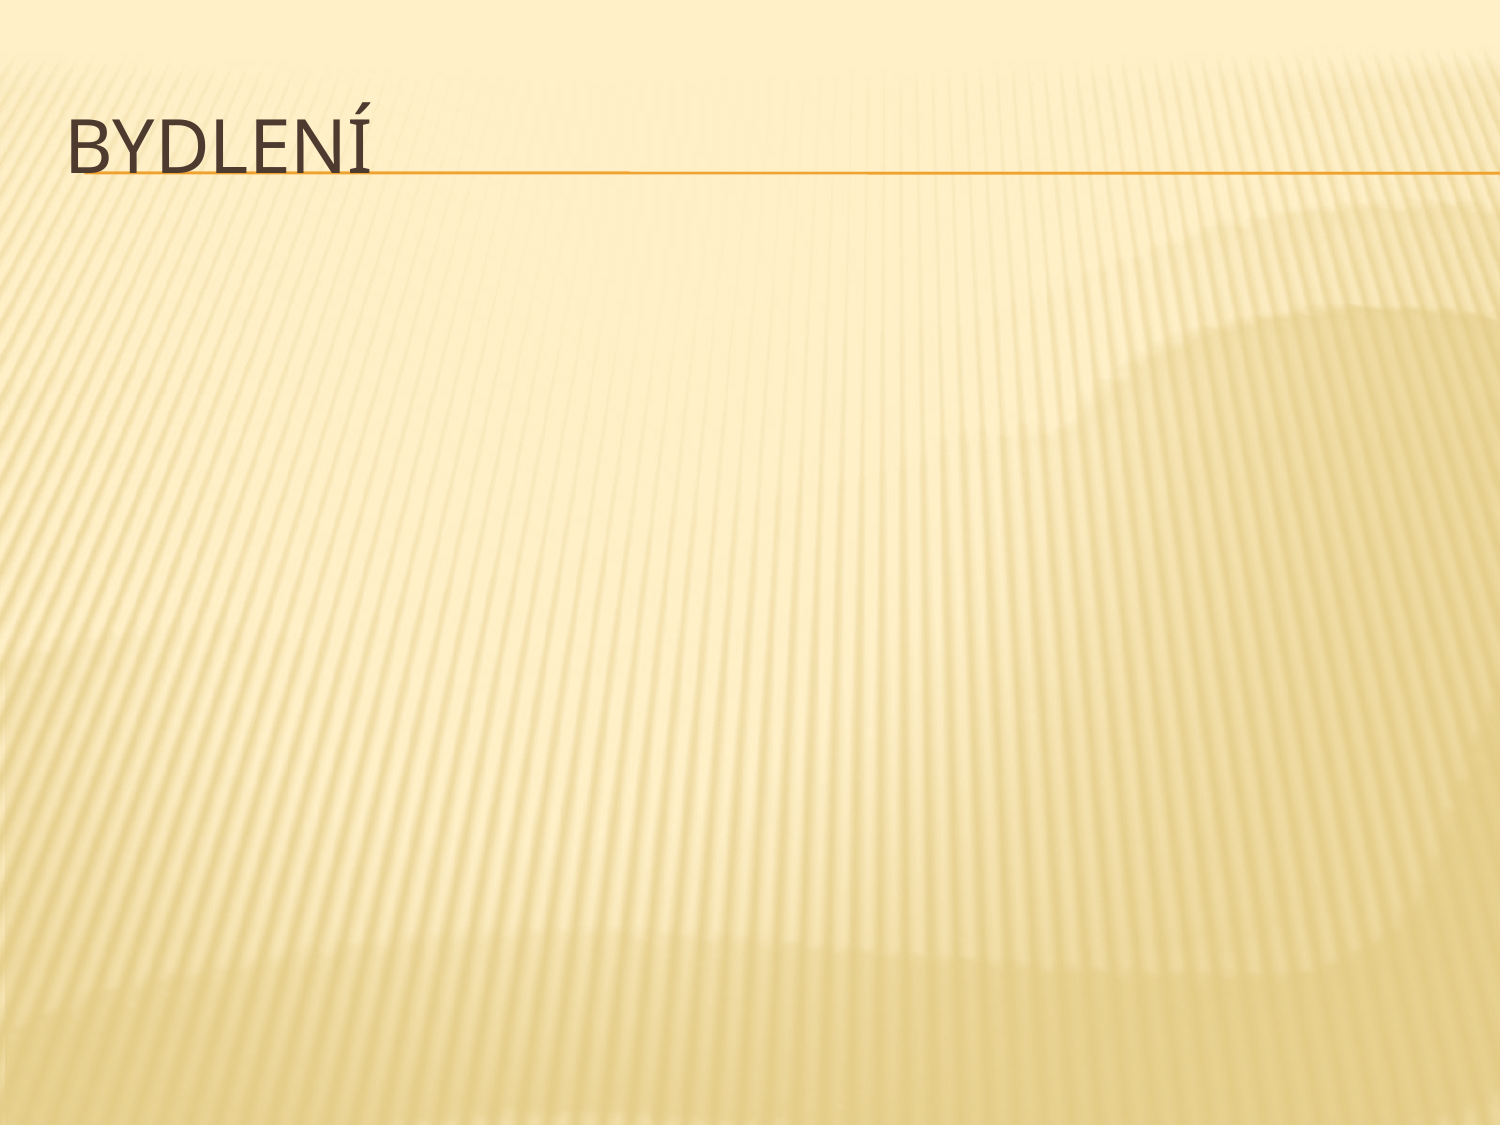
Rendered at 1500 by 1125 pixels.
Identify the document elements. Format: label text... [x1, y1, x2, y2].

title Bydlení [49, 75, 1475, 213]
